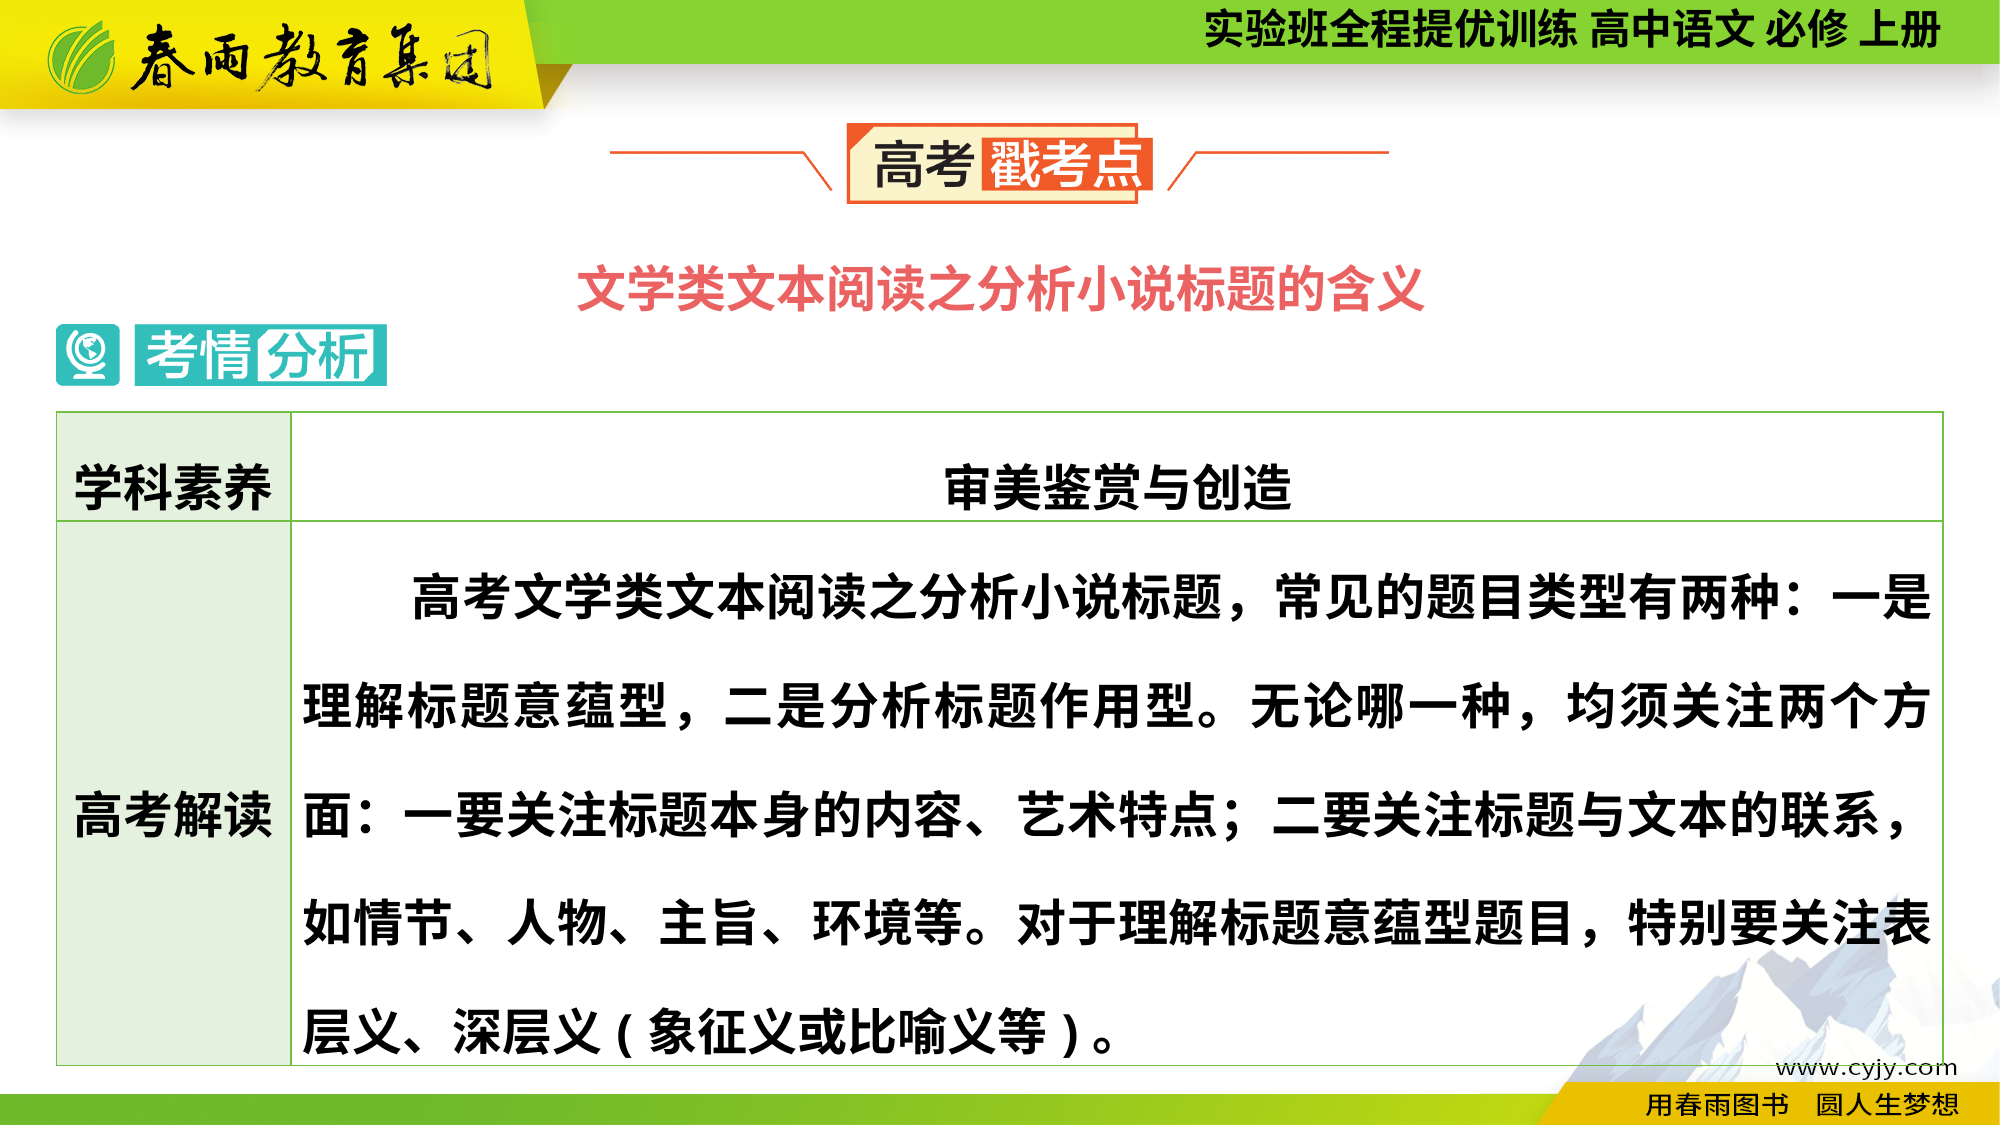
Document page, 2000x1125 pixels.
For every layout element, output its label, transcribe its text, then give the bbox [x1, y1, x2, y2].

list 文学类文本阅读之分析小说标题的含义 [59, 219, 1944, 315]
table_cell 高考文学类文本阅读之分析小说标题，常见的题目类型有两种：一是理解标题意蕴型，二是分析标题作用型。无论哪一种，均须关注两个方面：一要关注标题本身的内容、艺术特点；二要关注标题与文本的联系，如情节、人物、主旨、环境等。对于理解标题意蕴型题目，特别要关注表层义、深层义(象征义或比喻义等)。 [292, 522, 1942, 1065]
table_header 审美鉴赏与创造 [292, 413, 1942, 520]
table_header 学科素养 [57, 413, 290, 520]
table_cell 高考解读 [57, 522, 290, 1065]
picture [0, 0, 2000, 1125]
